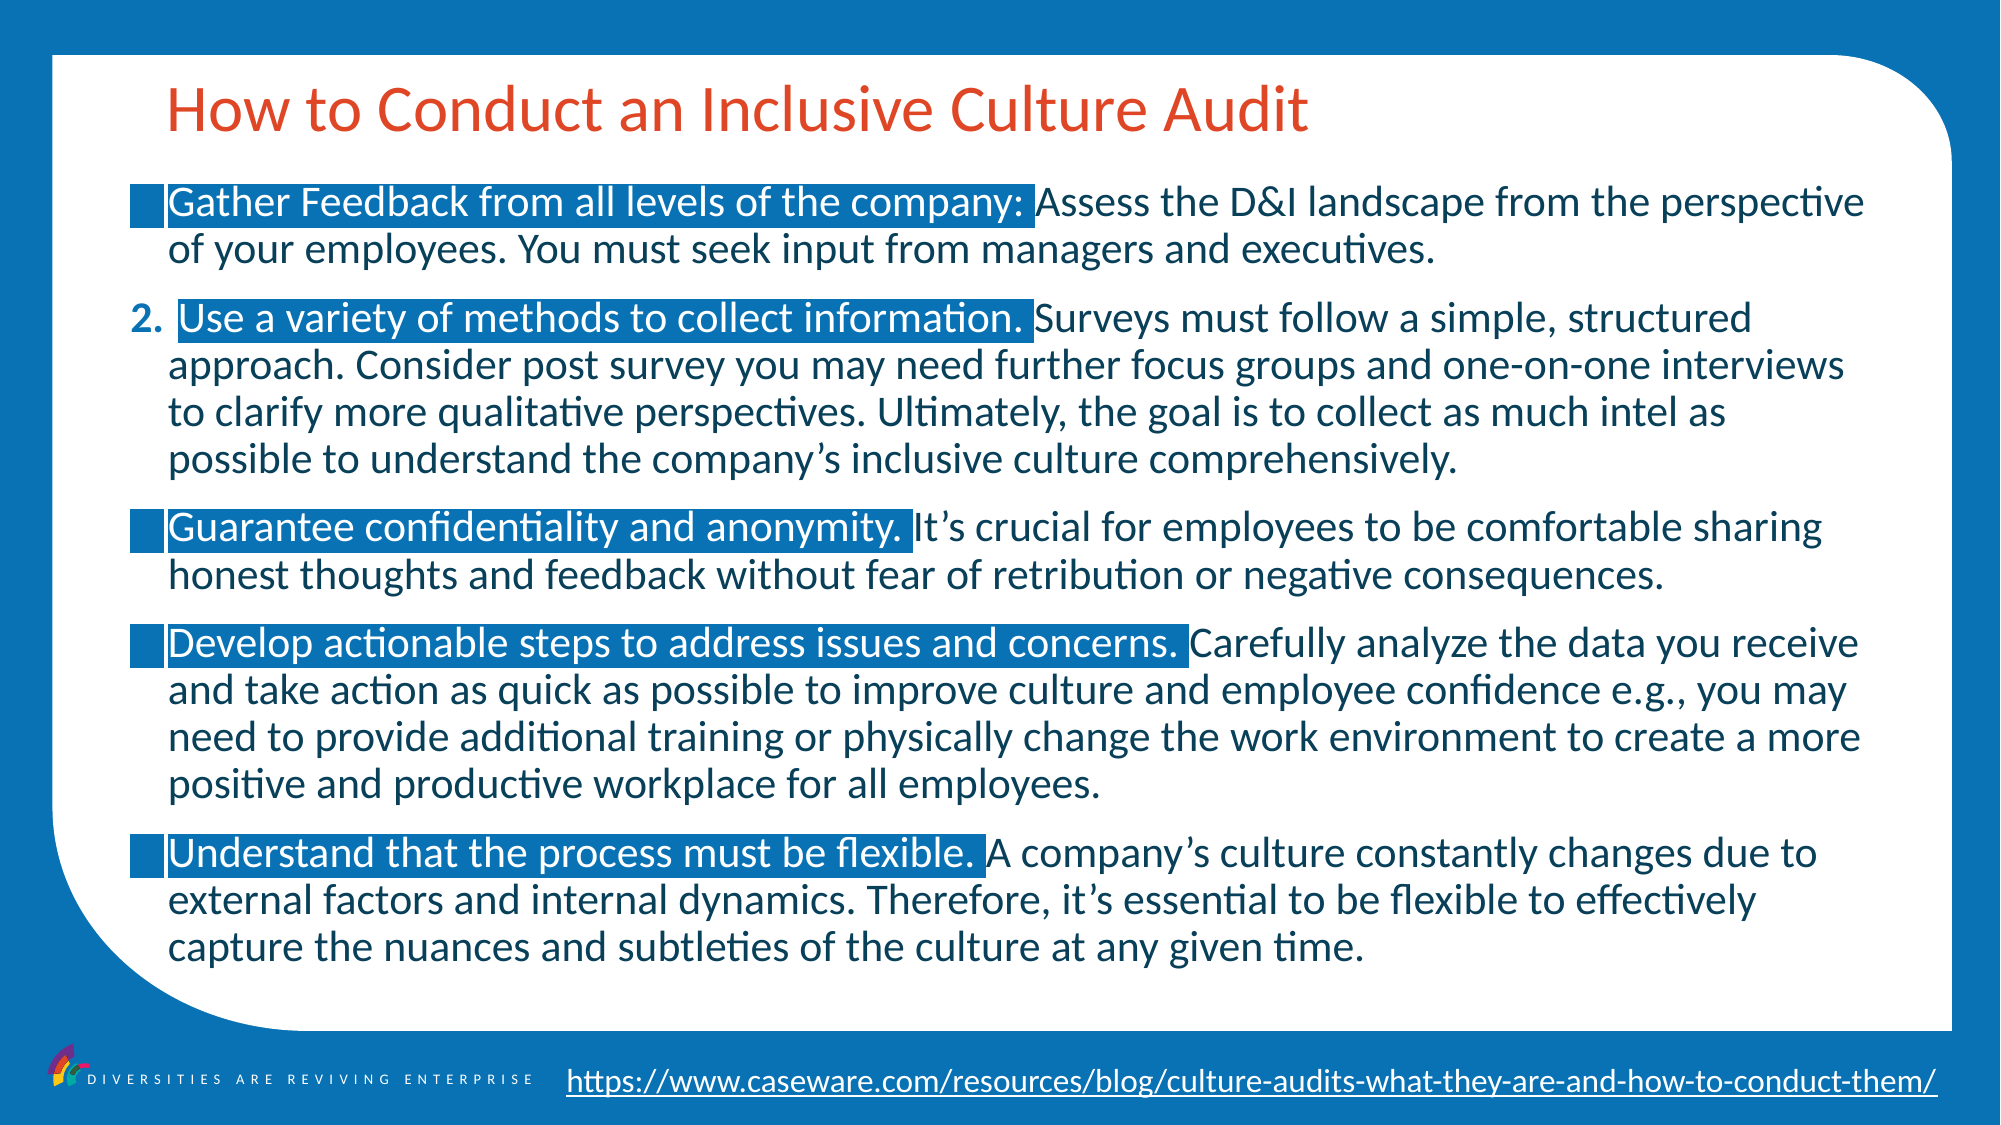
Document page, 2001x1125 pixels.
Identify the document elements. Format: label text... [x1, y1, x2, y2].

list Gather Feedback from all levels of the company: Assess the D&I landscape from the perspective of your employees. You must seek input from managers and executives. Use a variety of methods to collect information. Surveys must follow a simple, structured approach. Consider post survey you may need further focus groups and one-on-one interviews to clarify more qualitative perspectives. Ultimately, the goal is to collect as much intel as possible to understand the company’s inclusive culture comprehensively. Guarantee confidentiality and anonymity. It’s crucial for employees to be comfortable sharing honest thoughts and feedback without fear of retribution or negative consequences. Develop actionable steps to address issues and concerns. Carefully analyze the data you receive and take action as quick as possible to improve culture and employee confidence e.g., you may need to provide additional training or physically change the work environment to create a more positive and productive workplace for all employees. Understand that the process must be flexible. A company’s culture constantly changes due to external factors and internal dynamics. Therefore, it’s essential to be flexible to effectively capture the nuances and subtleties of the culture at any given time. [115, 171, 1885, 804]
text_box https://www.caseware.com/resources/blog/culture-audits-what-they-are-and-how-to-conduct-them/ [551, 1052, 1960, 1107]
text_box How to Conduct an Inclusive Culture Audit [151, 66, 1650, 244]
